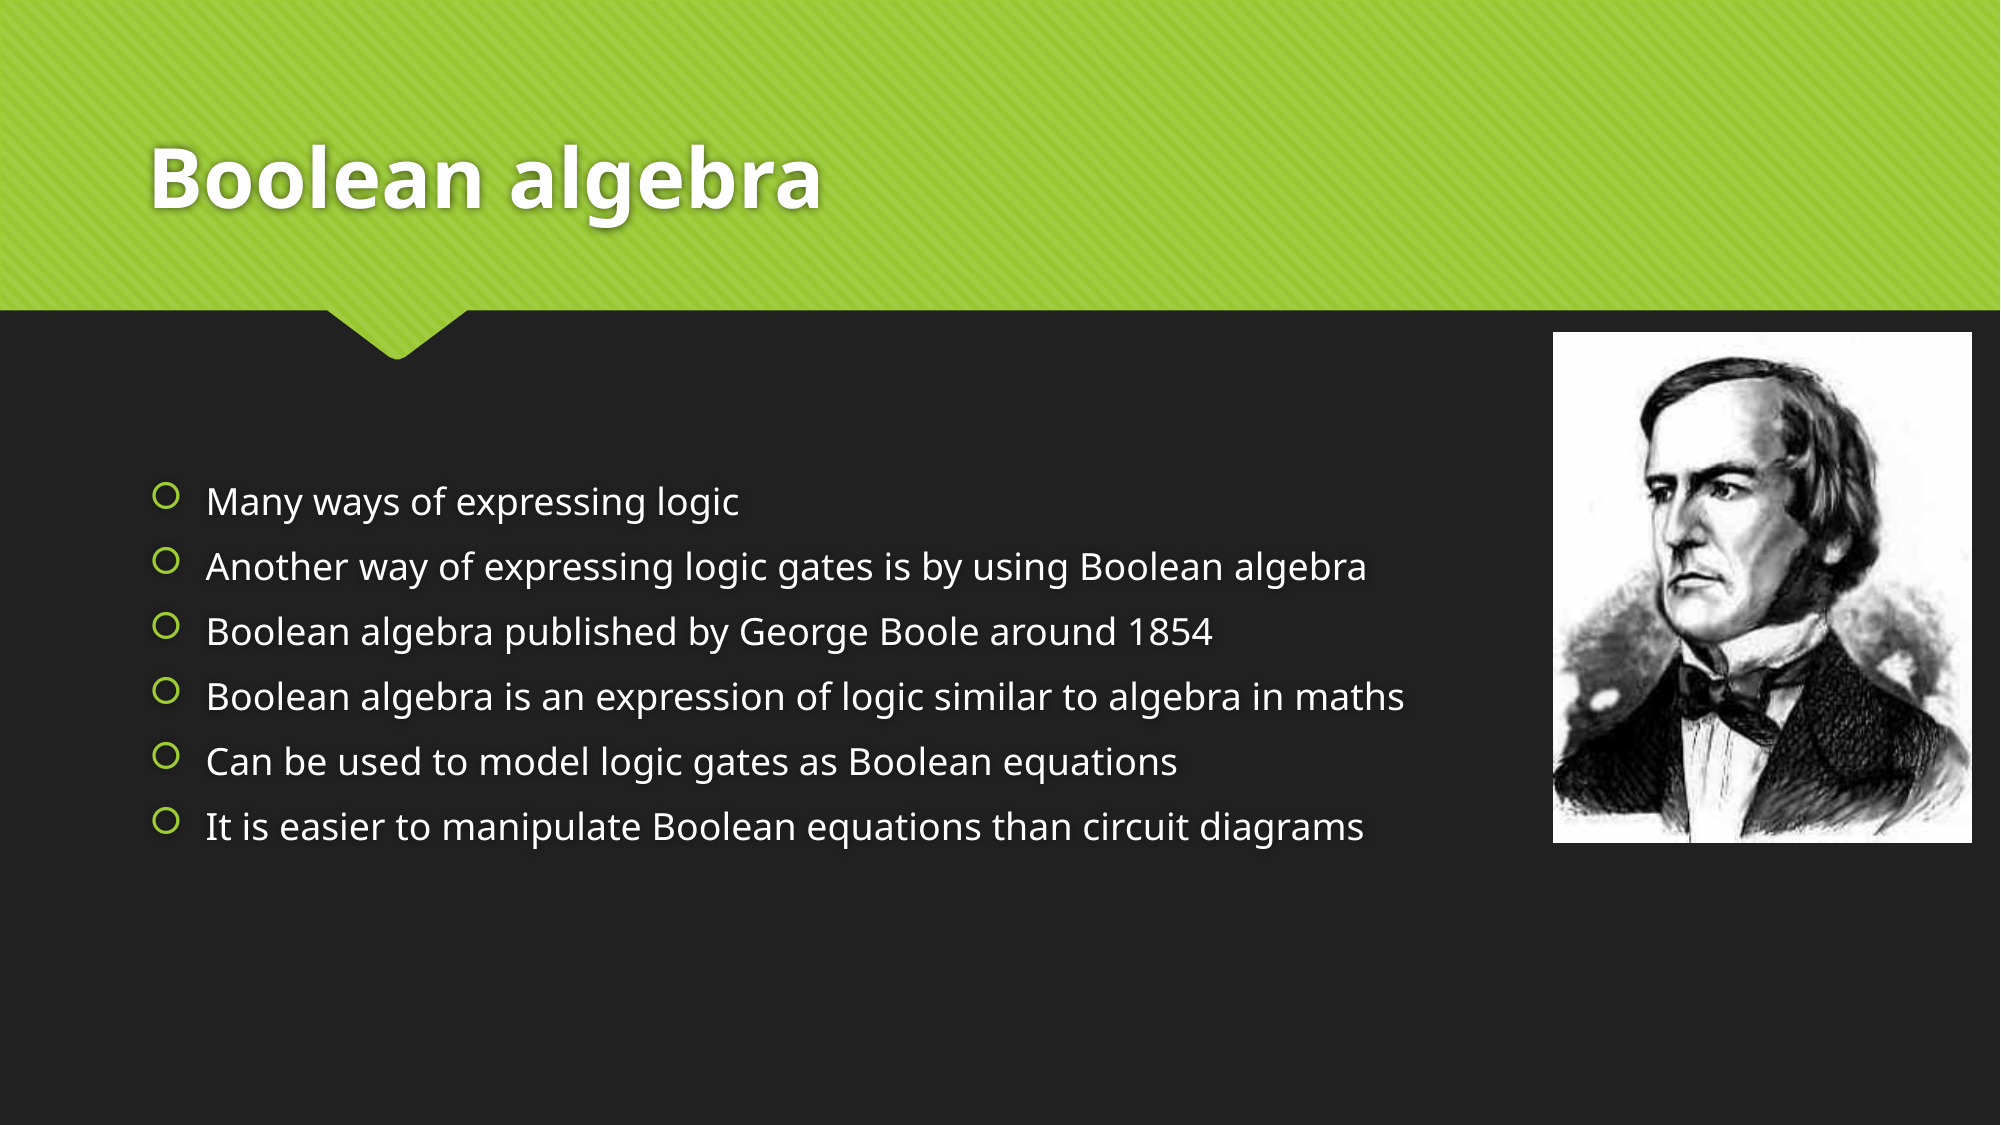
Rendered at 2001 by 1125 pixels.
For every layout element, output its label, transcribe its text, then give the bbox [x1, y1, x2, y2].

picture [1552, 332, 1972, 843]
list Many ways of expressing logic Another way of expressing logic gates is by using Boolean algebra Boolean algebra published by George Boole around 1854 Boolean algebra is an expression of logic similar to algebra in maths Can be used to model logic gates as Boolean equations It is easier to manipulate Boolean equations than circuit diagrams [134, 364, 1866, 962]
title Boolean algebra [132, 73, 1868, 233]
